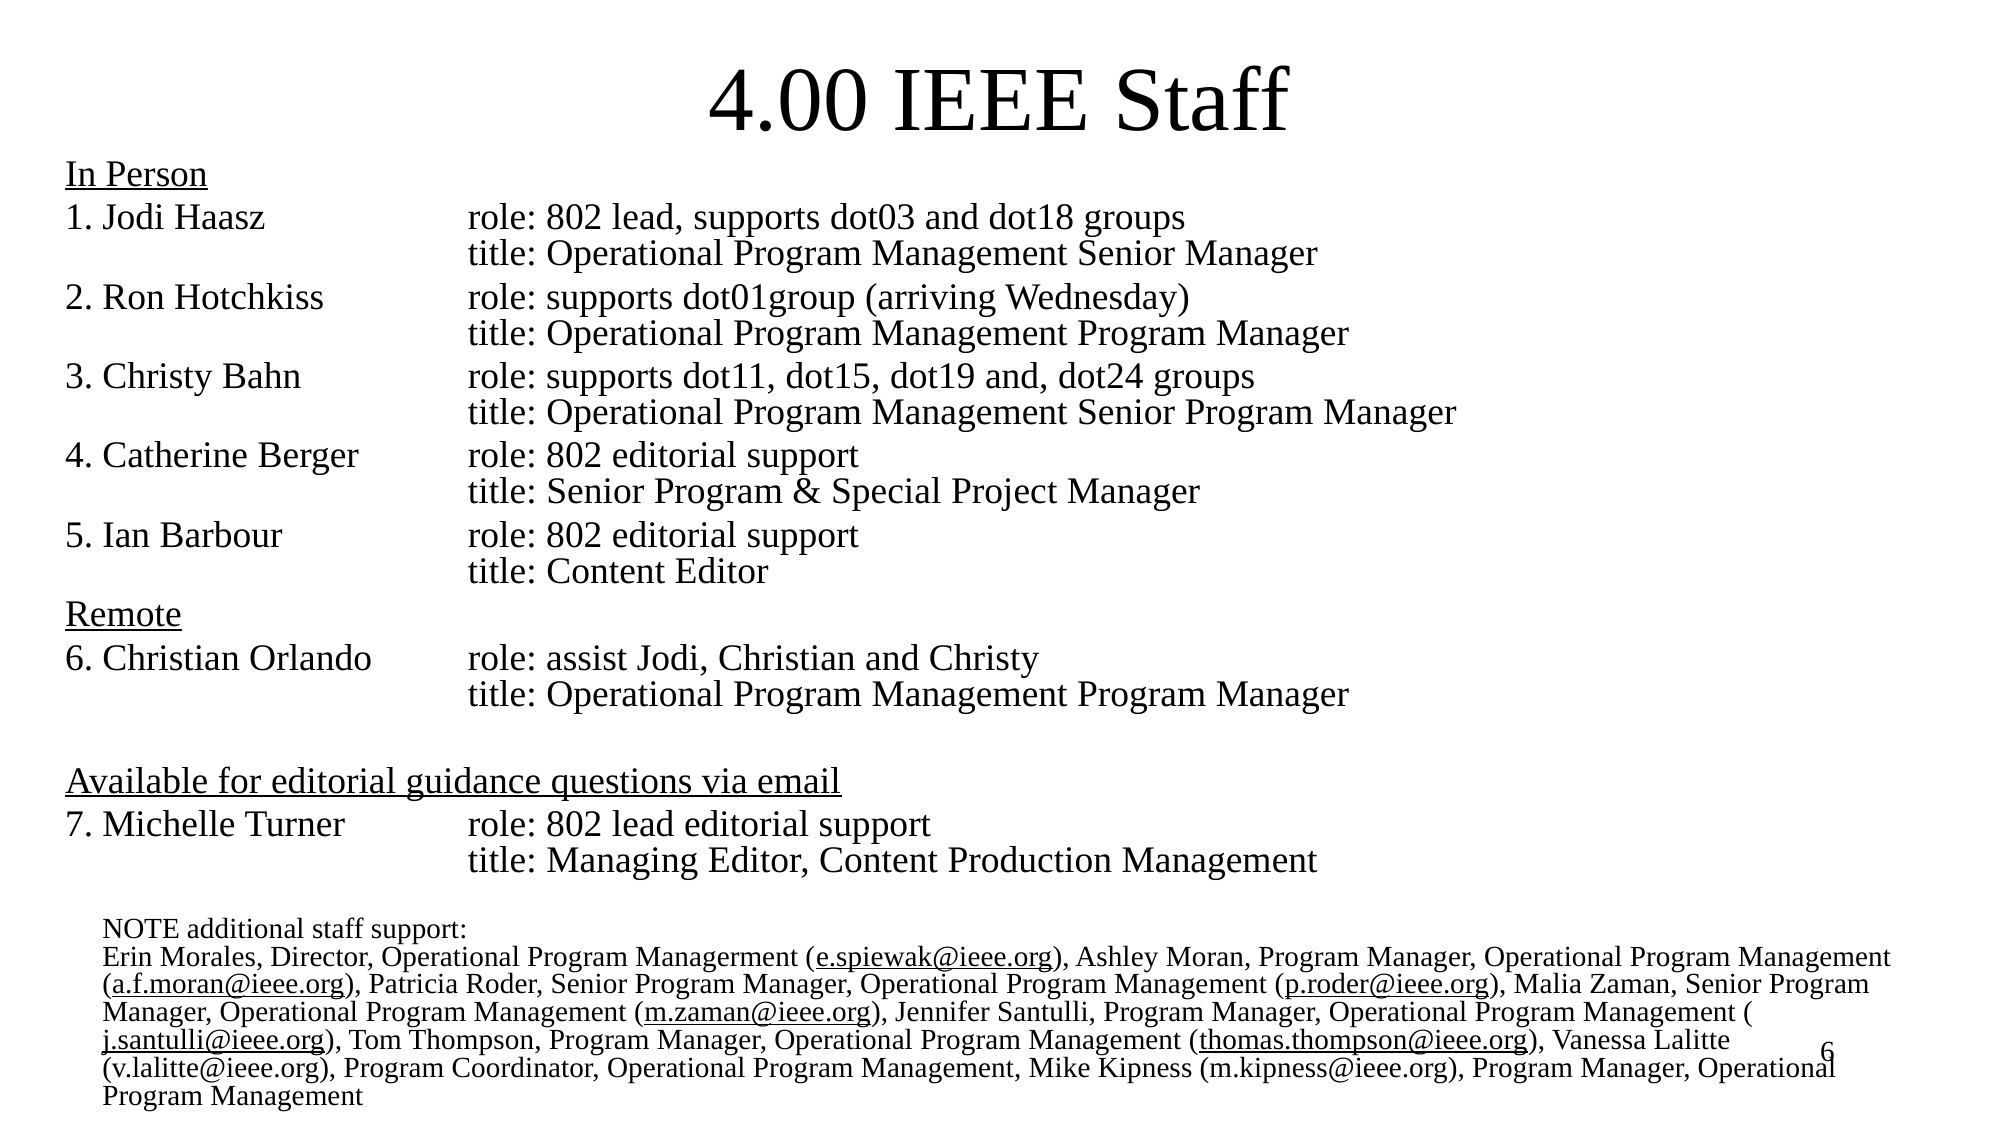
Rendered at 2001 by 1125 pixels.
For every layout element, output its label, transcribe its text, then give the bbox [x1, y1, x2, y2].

list In Person Jodi Haasz role: 802 lead, supports dot03 and dot18 groups title: Operational Program Management Senior Manager Ron Hotchkiss role: supports dot01group (arriving Wednesday) title: Operational Program Management Program Manager Christy Bahn role: supports dot11, dot15, dot19 and, dot24 groups title: Operational Program Management Senior Program Manager Catherine Berger role: 802 editorial support title: Senior Program & Special Project Manager Ian Barbour role: 802 editorial support title: Content Editor Remote Christian Orlando role: assist Jodi, Christian and Christy title: Operational Program Management Program Manager Available for editorial guidance questions via email Michelle Turner role: 802 lead editorial support title: Managing Editor, Content Production Management NOTE additional staff support: Erin Morales, Director, Operational Program Managerment (e.spiewak@ieee.org), Ashley Moran, Program Manager, Operational Program Management (a.f.moran@ieee.org), Patricia Roder, Senior Program Manager, Operational Program Management (p.roder@ieee.org), Malia Zaman, Senior Program Manager, Operational Program Management (m.zaman@ieee.org), Jennifer Santulli, Program Manager, Operational Program Management (j.santulli@ieee.org), Tom Thompson, Program Manager, Operational Program Management (thomas.thompson@ieee.org), Vanessa Lalitte (v.lalitte@ieee.org), Program Coordinator, Operational Program Management, Mike Kipness (m.kipness@ieee.org), Program Manager, Operational Program Management [49, 149, 1913, 526]
slide_number 6 [1433, 1024, 1851, 1101]
title 4.00 IEEE Staff [362, 0, 1638, 149]
